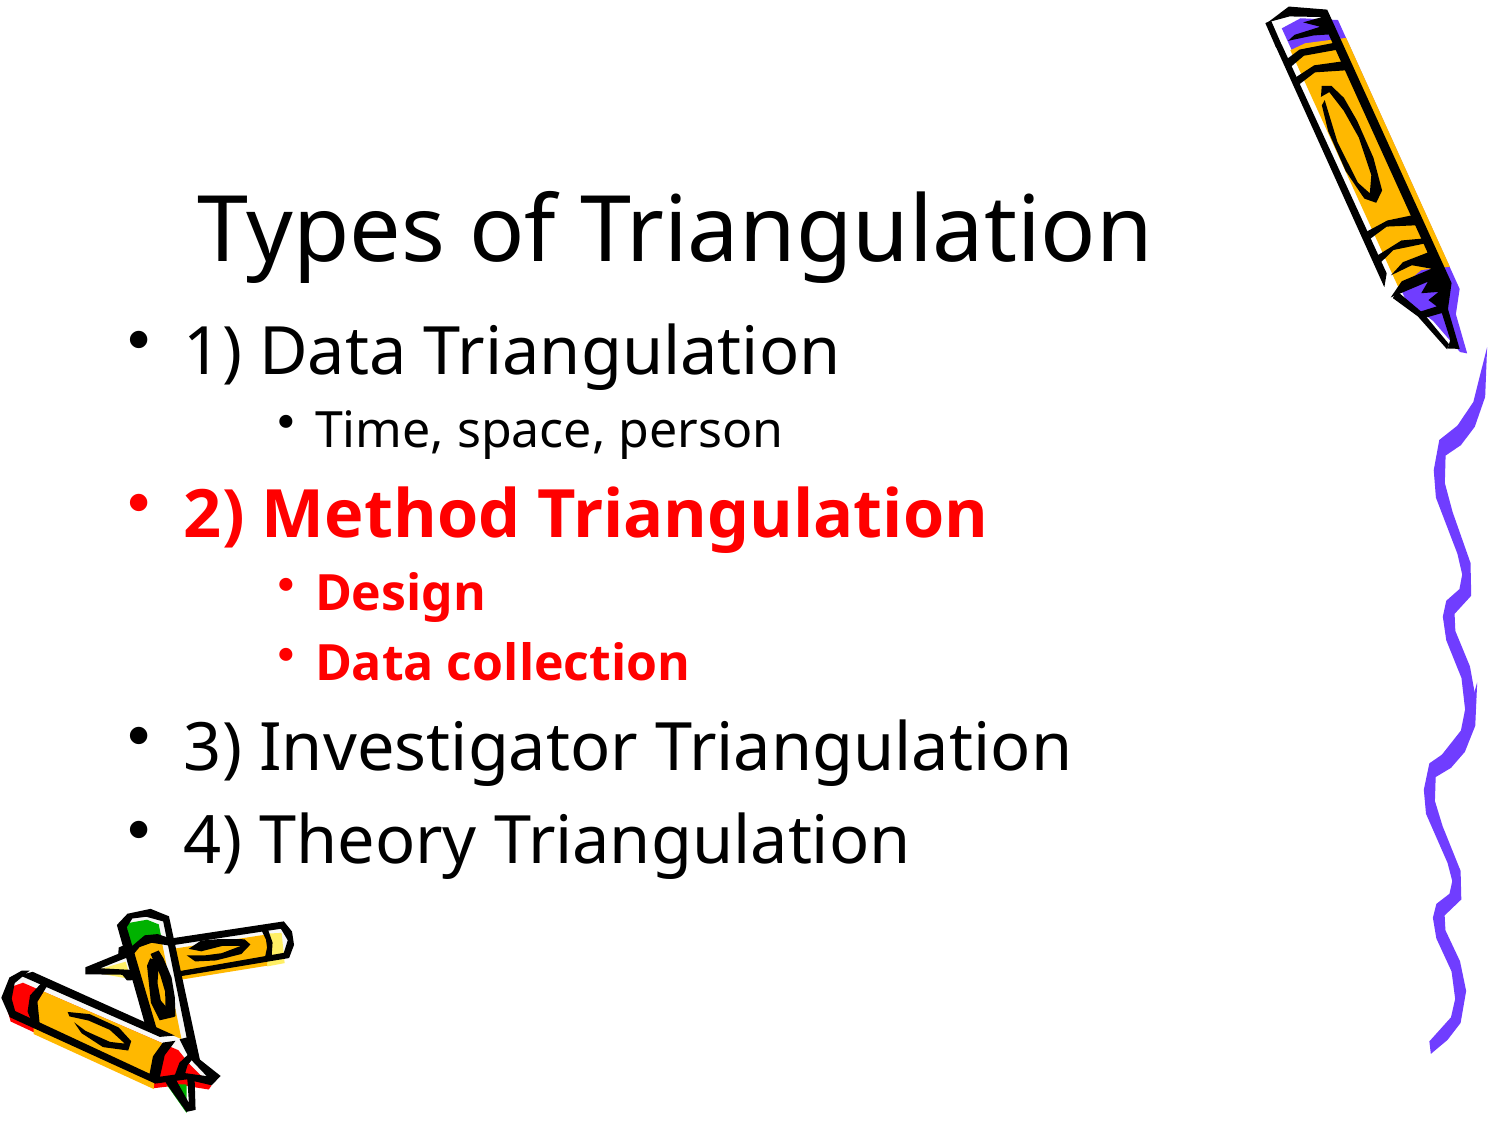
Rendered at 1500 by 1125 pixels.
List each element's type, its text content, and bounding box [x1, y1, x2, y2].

title Types of Triangulation [112, 24, 1240, 288]
list 1) Data Triangulation Time, space, person 2) Method Triangulation Design Data collection 3) Investigator Triangulation 4) Theory Triangulation [112, 299, 1376, 901]
